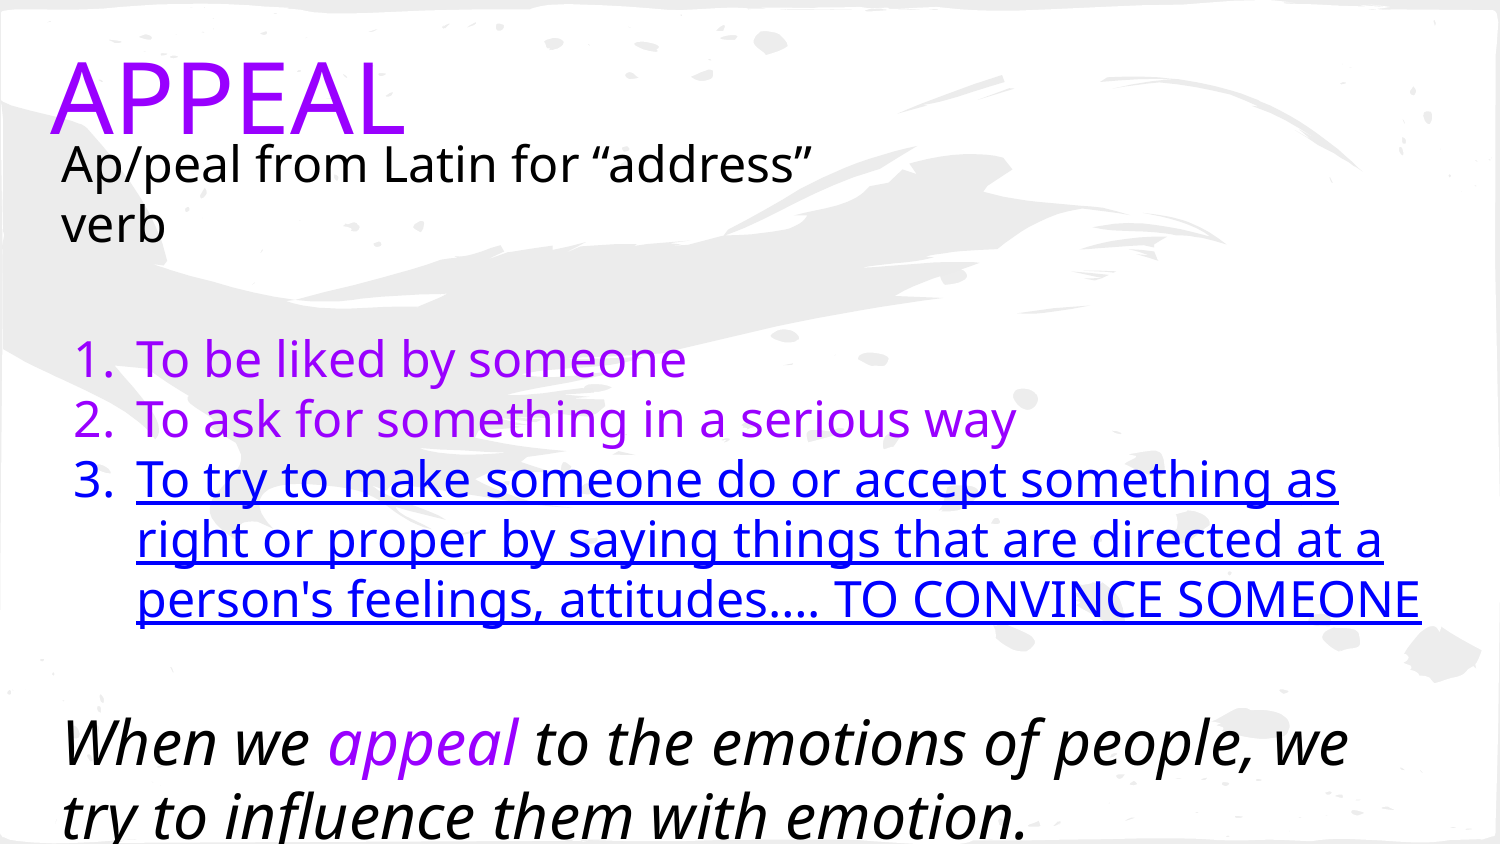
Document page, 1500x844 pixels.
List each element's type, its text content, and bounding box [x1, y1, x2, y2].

text_box Ap/peal from Latin for “address” verb To be liked by someone To ask for something in a serious way To try to make someone do or accept something as right or proper by saying things that are directed at a person's feelings, attitudes…. TO CONVINCE SOMEONE When we appeal to the emotions of people, we try to influence them with emotion. [46, 117, 1454, 760]
title APPEAL [35, 18, 1386, 170]
